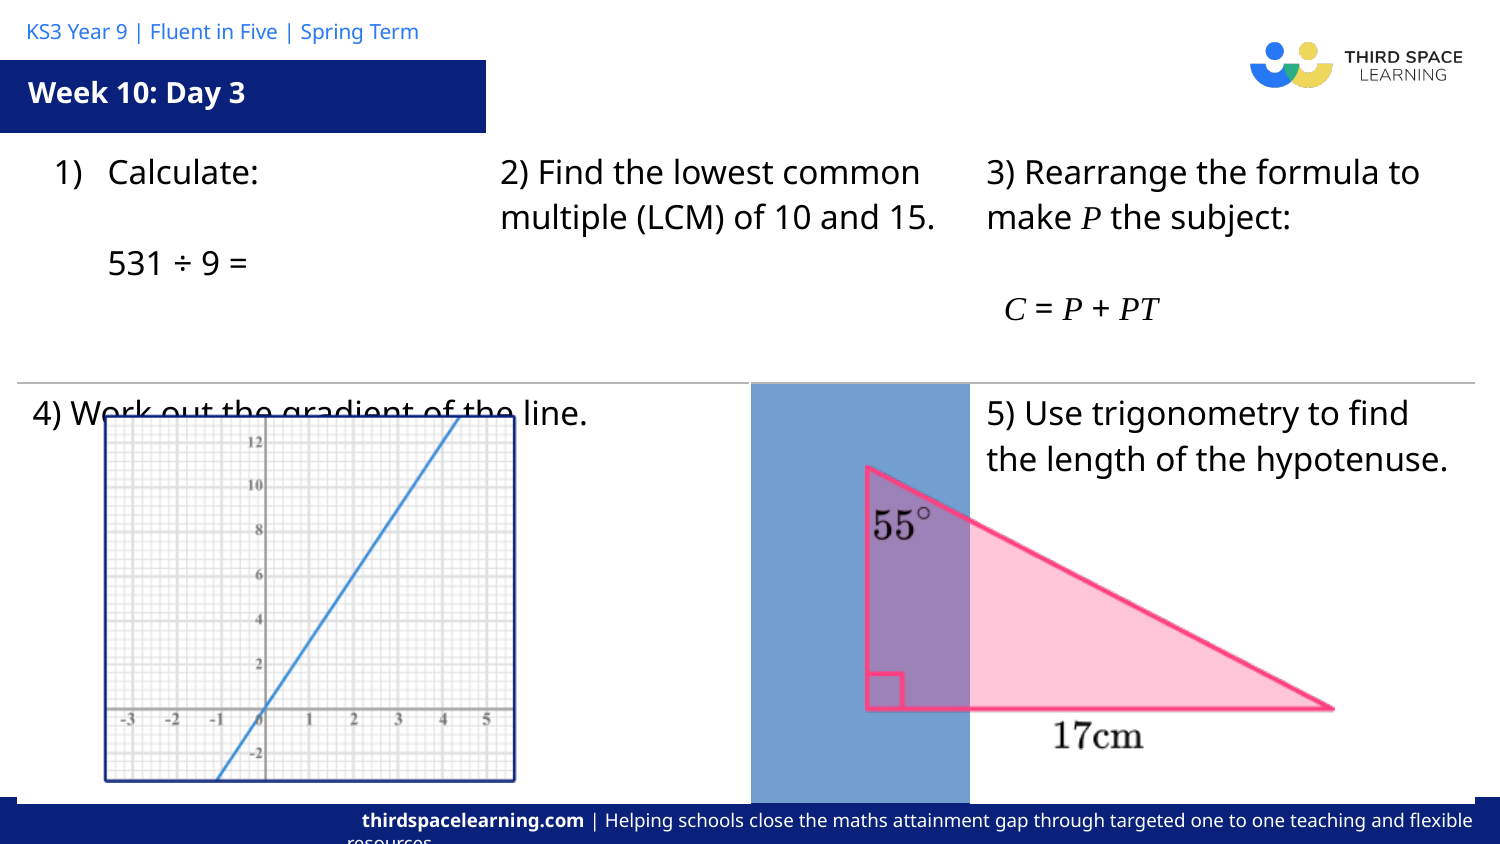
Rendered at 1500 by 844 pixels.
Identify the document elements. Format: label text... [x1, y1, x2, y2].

picture [865, 464, 1335, 750]
text_box Week 10: Day 3 [13, 59, 383, 125]
table_header 2) Find the lowest common multiple (LCM) of 10 and 15. [486, 142, 970, 382]
table_cell 4) Work out the gradient of the line. [19, 384, 749, 802]
table_header Calculate: 531 ÷ 9 = [19, 142, 484, 382]
table_header 3) Rearrange the formula to make P the subject: C = P + PT [972, 142, 1474, 382]
picture [103, 414, 518, 783]
table_cell 5) Use trigonometry to find the length of the hypotenuse. [972, 384, 1474, 802]
picture [1250, 33, 1465, 99]
